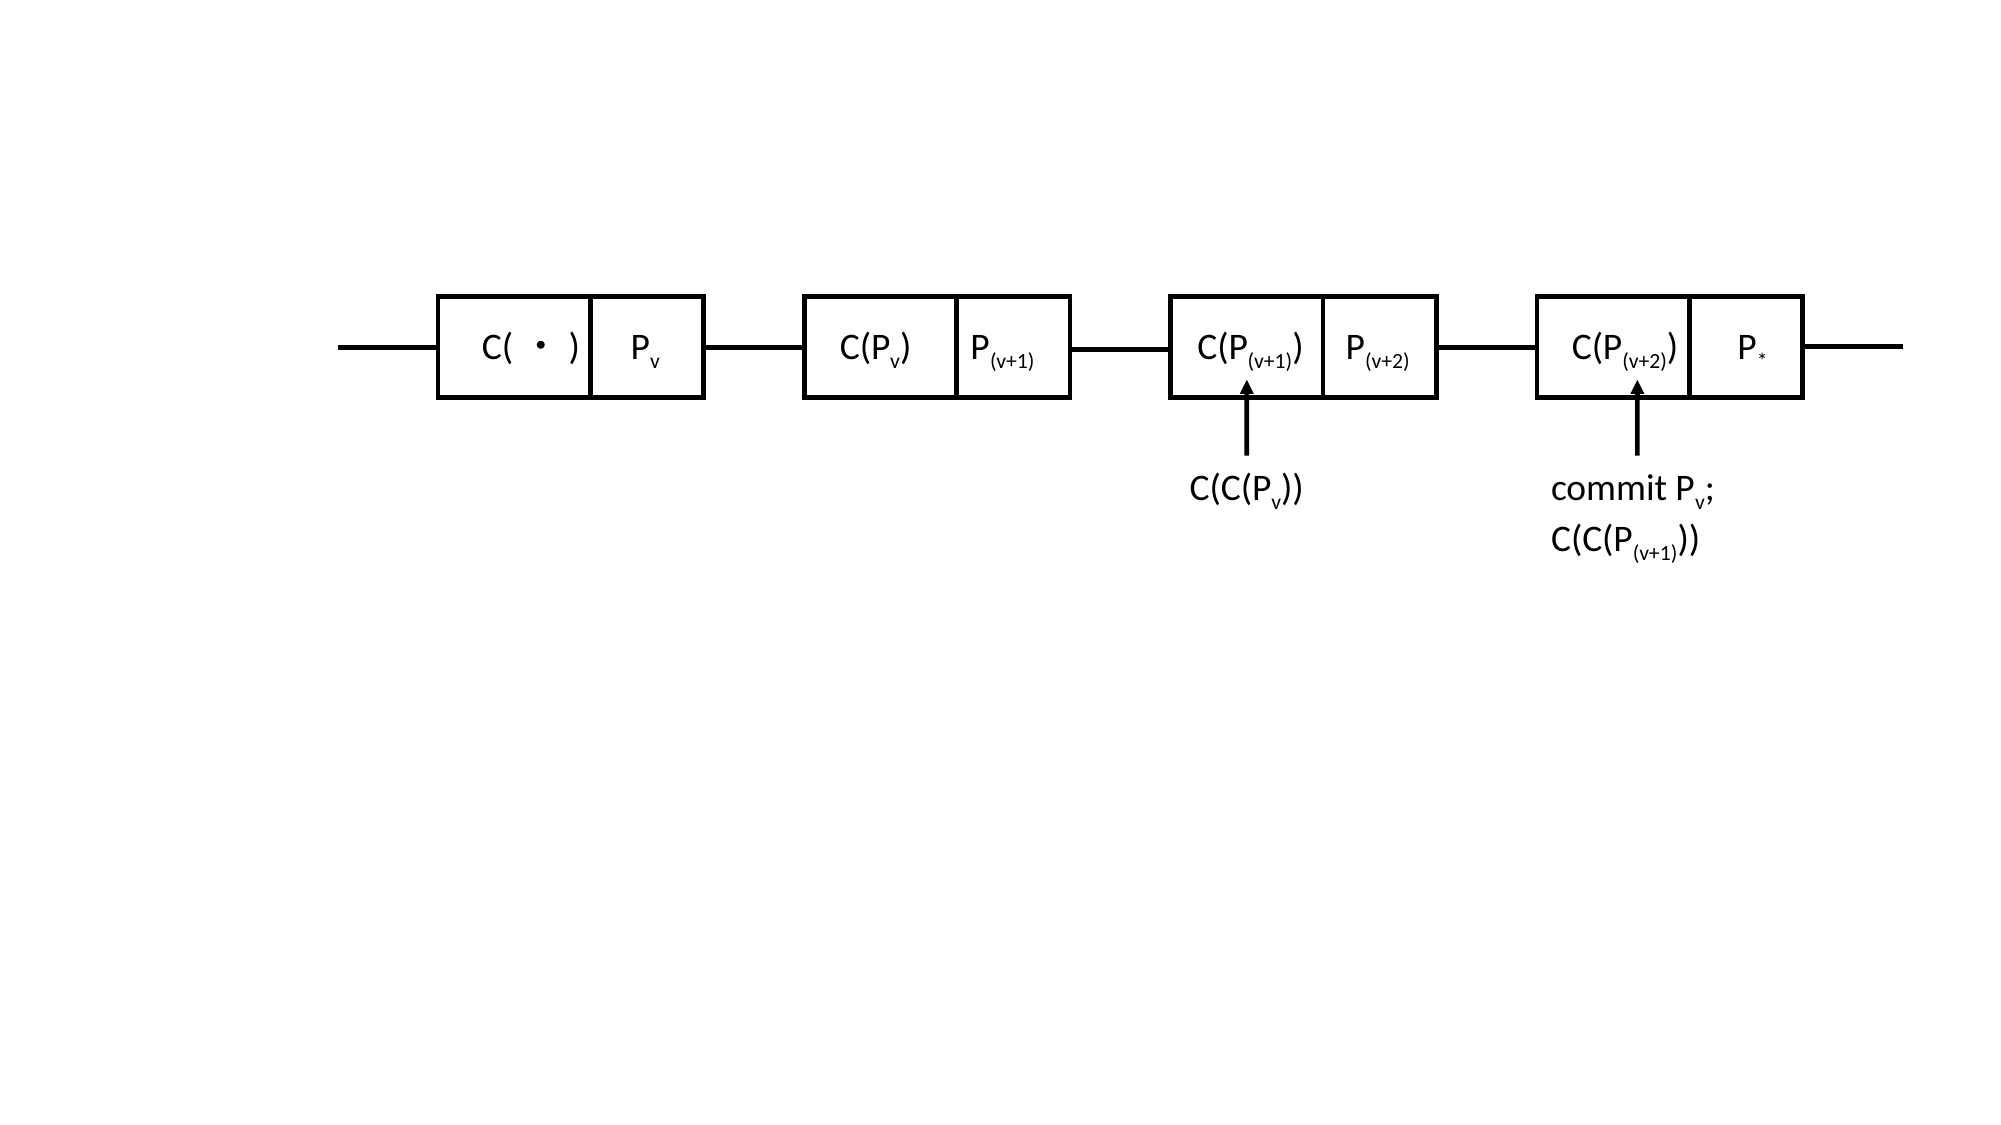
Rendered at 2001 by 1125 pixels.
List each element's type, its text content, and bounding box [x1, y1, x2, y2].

text_box C(・) Pv [437, 296, 705, 399]
text_box C(C(Pv)) [1174, 455, 1319, 522]
text_box C(P(v+1)) P(v+2) [1170, 296, 1437, 399]
text_box commit Pv; C(C(P(v+1))) [1536, 455, 1739, 573]
text_box C(P(v+2)) P* [1536, 296, 1804, 399]
text_box C(Pv) P(v+1) [803, 296, 1071, 399]
